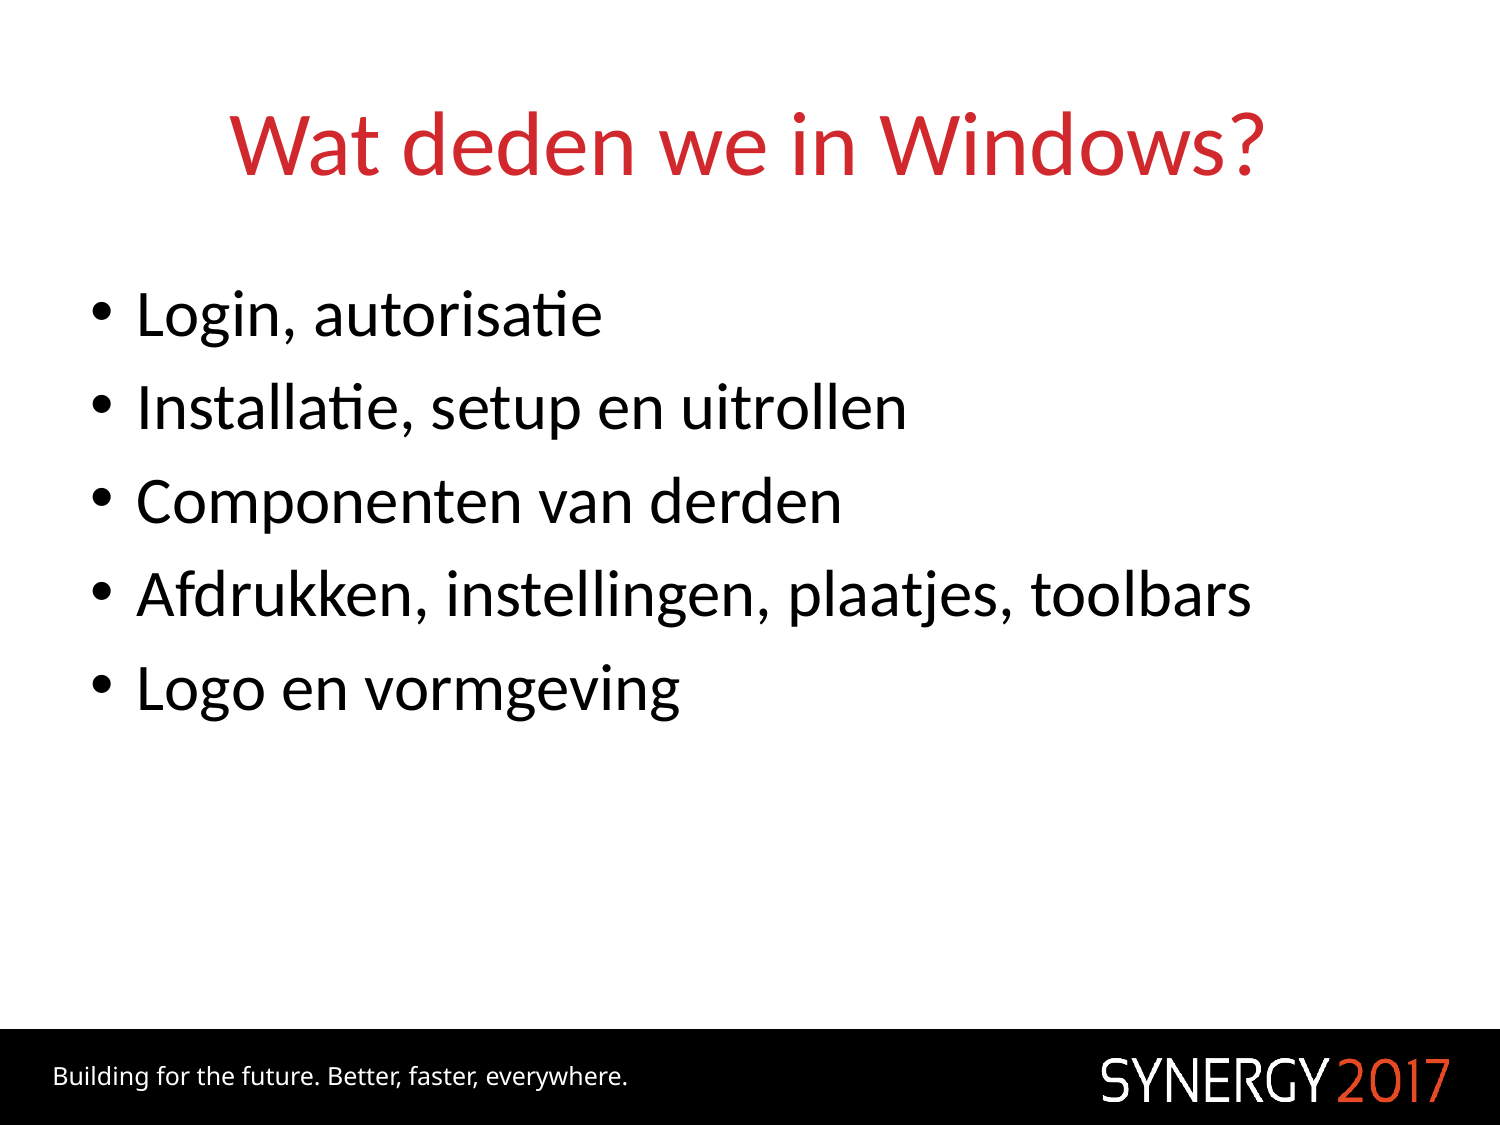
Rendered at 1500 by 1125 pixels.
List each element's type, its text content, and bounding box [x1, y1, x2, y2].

picture [1087, 1042, 1463, 1118]
title Wat deden we in Windows? [75, 45, 1425, 233]
list Login, autorisatie Installatie, setup en uitrollen Componenten van derden Afdrukken, instellingen, plaatjes, toolbars Logo en vormgeving [75, 262, 1425, 807]
